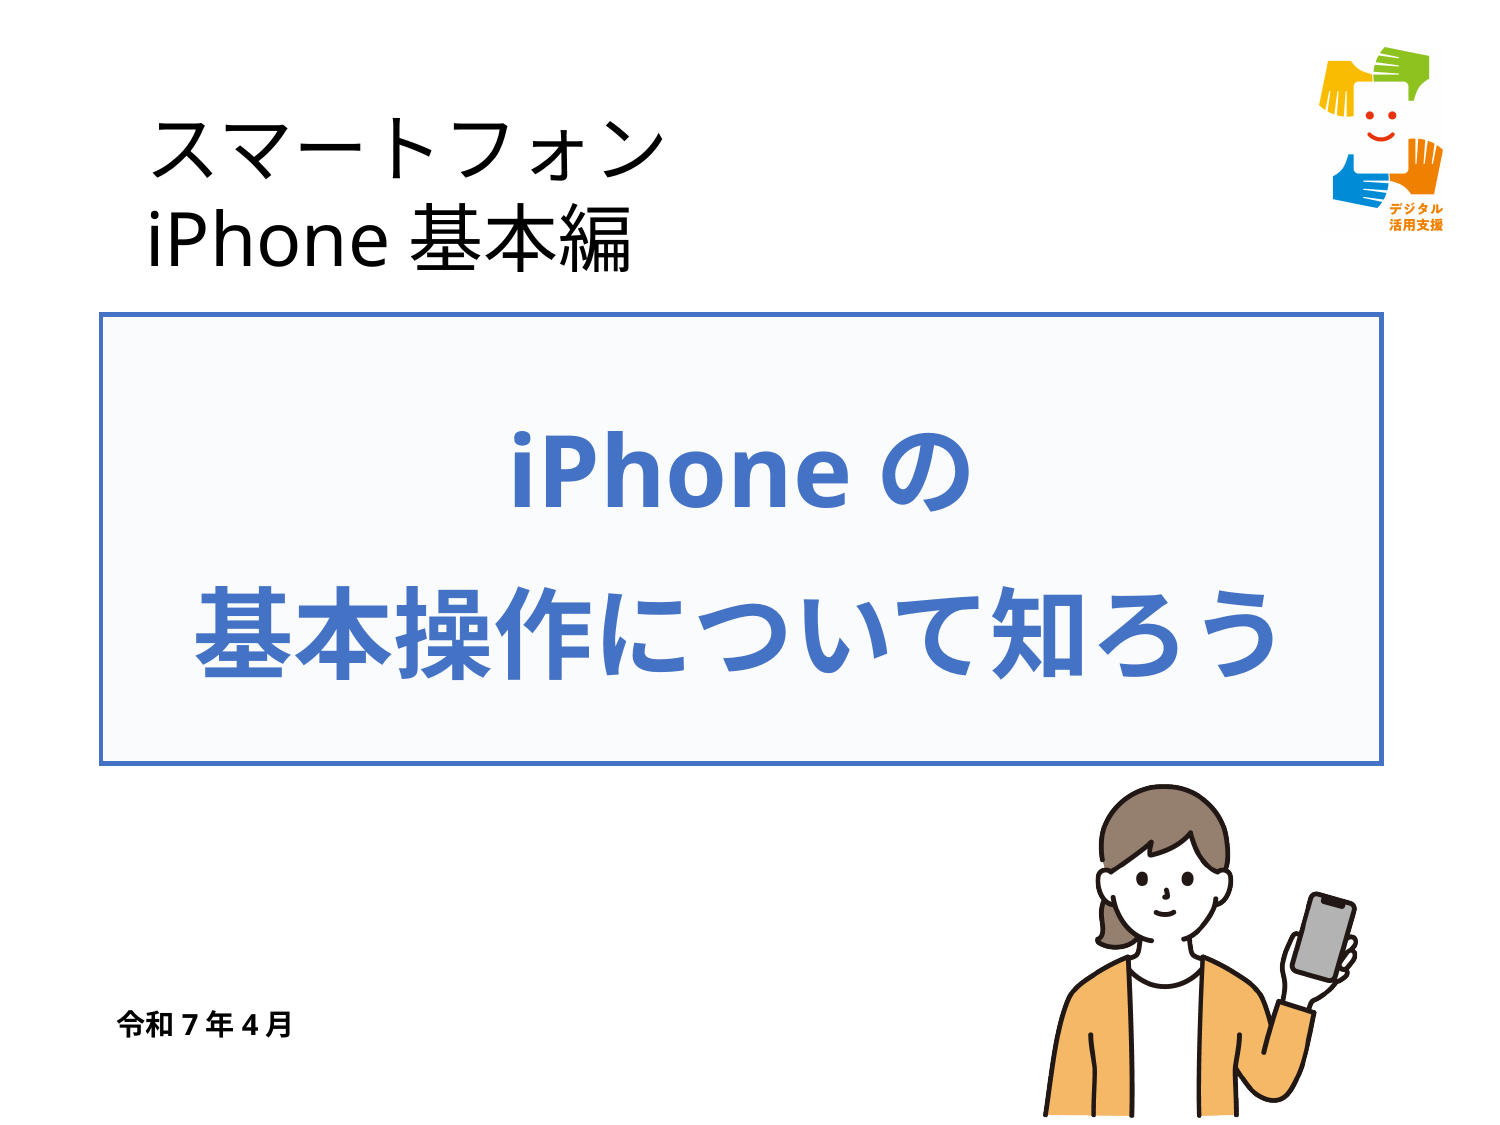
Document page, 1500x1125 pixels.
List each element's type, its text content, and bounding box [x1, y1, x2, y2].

text_box スマートフォン iPhone基本編 [130, 93, 1195, 289]
picture [1319, 47, 1443, 231]
picture [1043, 784, 1358, 1118]
text_box iPhoneの 基本操作について知ろう [101, 378, 1383, 697]
text_box 令和7年4月 [101, 998, 456, 1049]
